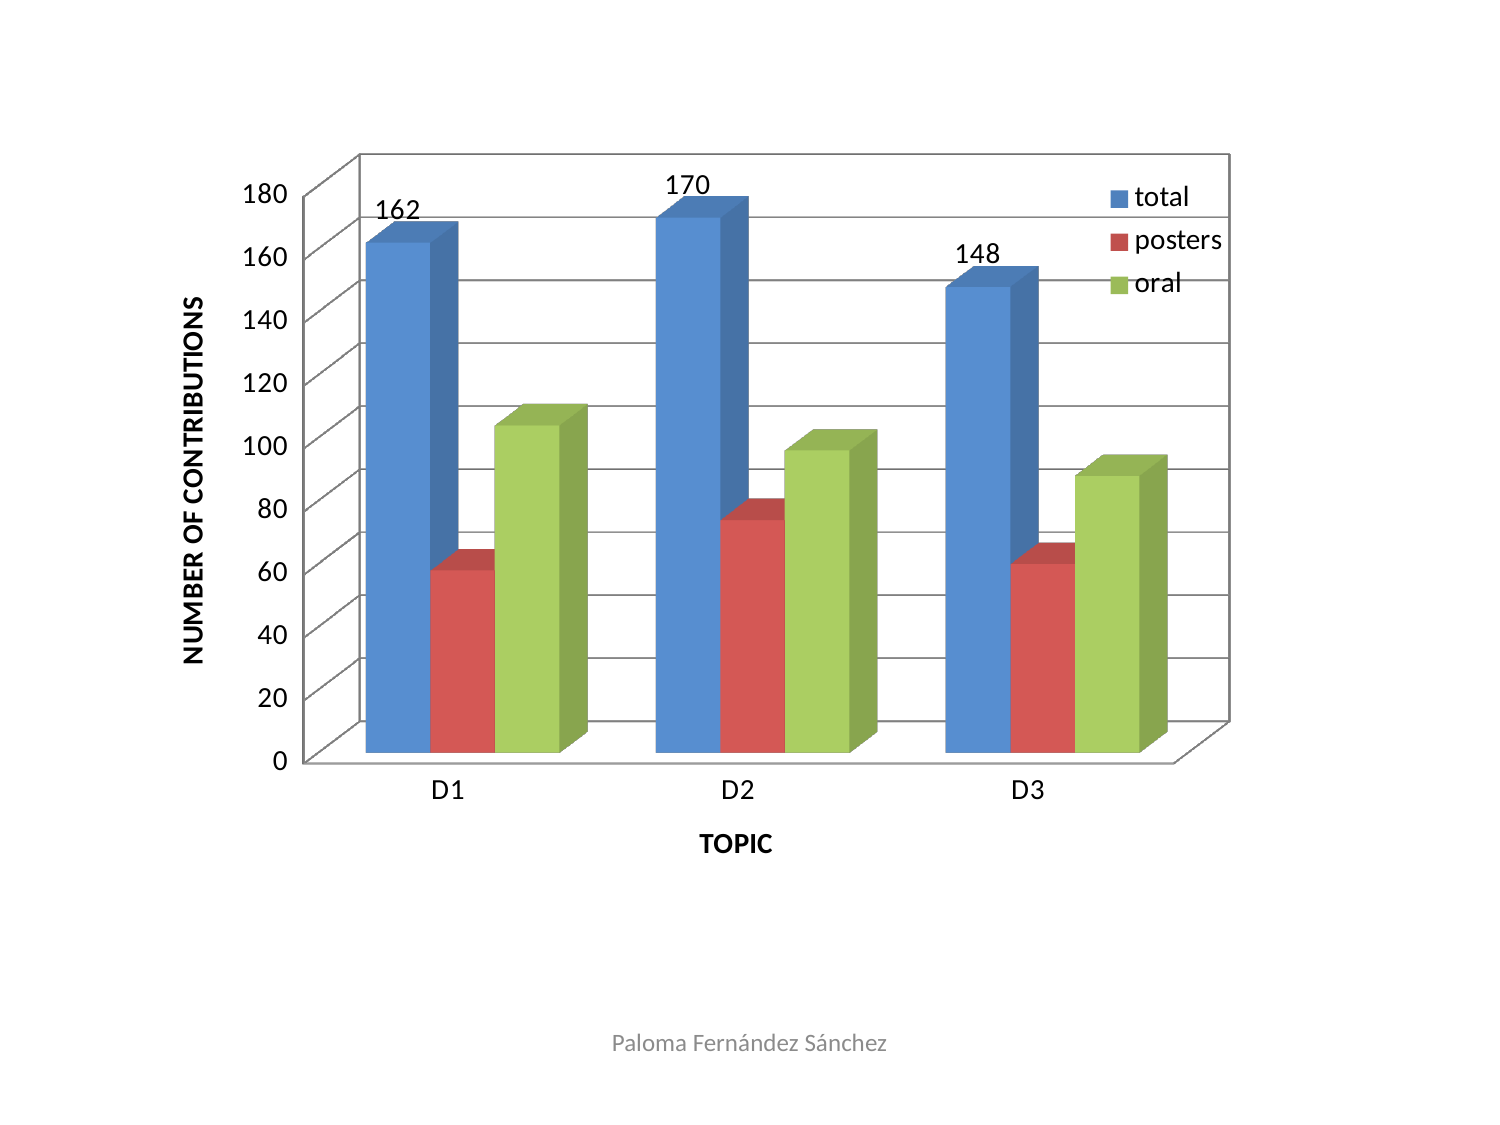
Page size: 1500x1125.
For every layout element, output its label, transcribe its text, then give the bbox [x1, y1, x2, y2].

chart [159, 125, 1270, 906]
footer Paloma Fernández Sánchez [512, 1011, 988, 1072]
